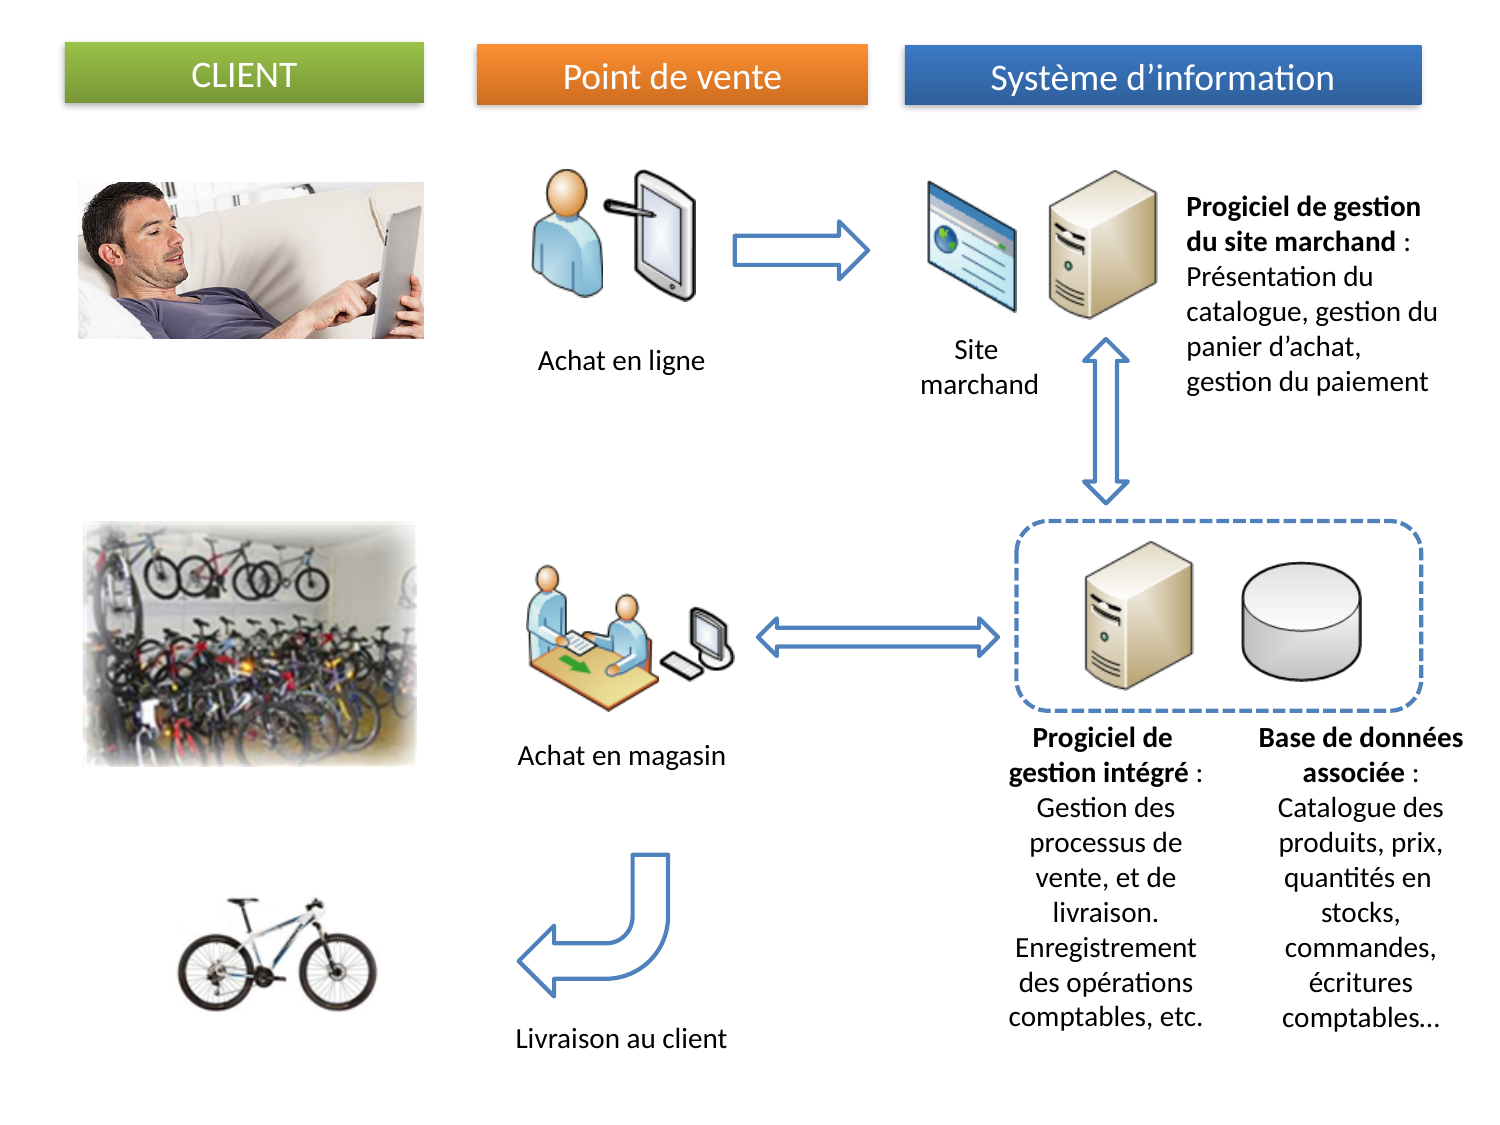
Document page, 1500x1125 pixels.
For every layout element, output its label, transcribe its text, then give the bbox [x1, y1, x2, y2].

text_box Système d’information [904, 45, 1422, 105]
text_box Achat en magasin [502, 729, 742, 779]
picture [170, 892, 384, 1016]
text_box [1014, 518, 1424, 713]
text_box [1082, 336, 1130, 506]
text_box CLIENT [64, 42, 424, 103]
picture [530, 156, 696, 302]
text_box Site marchand [905, 323, 1055, 408]
picture [927, 179, 1017, 314]
text_box [732, 219, 871, 282]
picture [1083, 540, 1194, 692]
picture [77, 182, 425, 340]
text_box Progiciel de gestion du site marchand : Présentation du catalogue, gestion du panier d’achat, gestion du paiement [1171, 180, 1459, 405]
text_box Progiciel de gestion intégré : Gestion des processus de vente, et de livraison. Enregistrement des opérations comptables, etc. [982, 710, 1227, 1041]
text_box [755, 616, 1001, 658]
text_box Livraison au client [500, 1012, 743, 1063]
text_box Base de données associée : Catalogue des produits, prix, quantités en stocks, commandes, écritures comptables… [1227, 711, 1495, 1076]
picture [1241, 561, 1362, 682]
text_box [516, 852, 671, 999]
text_box Achat en ligne [523, 334, 721, 384]
picture [82, 520, 418, 767]
picture [526, 559, 735, 712]
picture [1047, 169, 1158, 321]
text_box Point de vente [477, 44, 868, 105]
